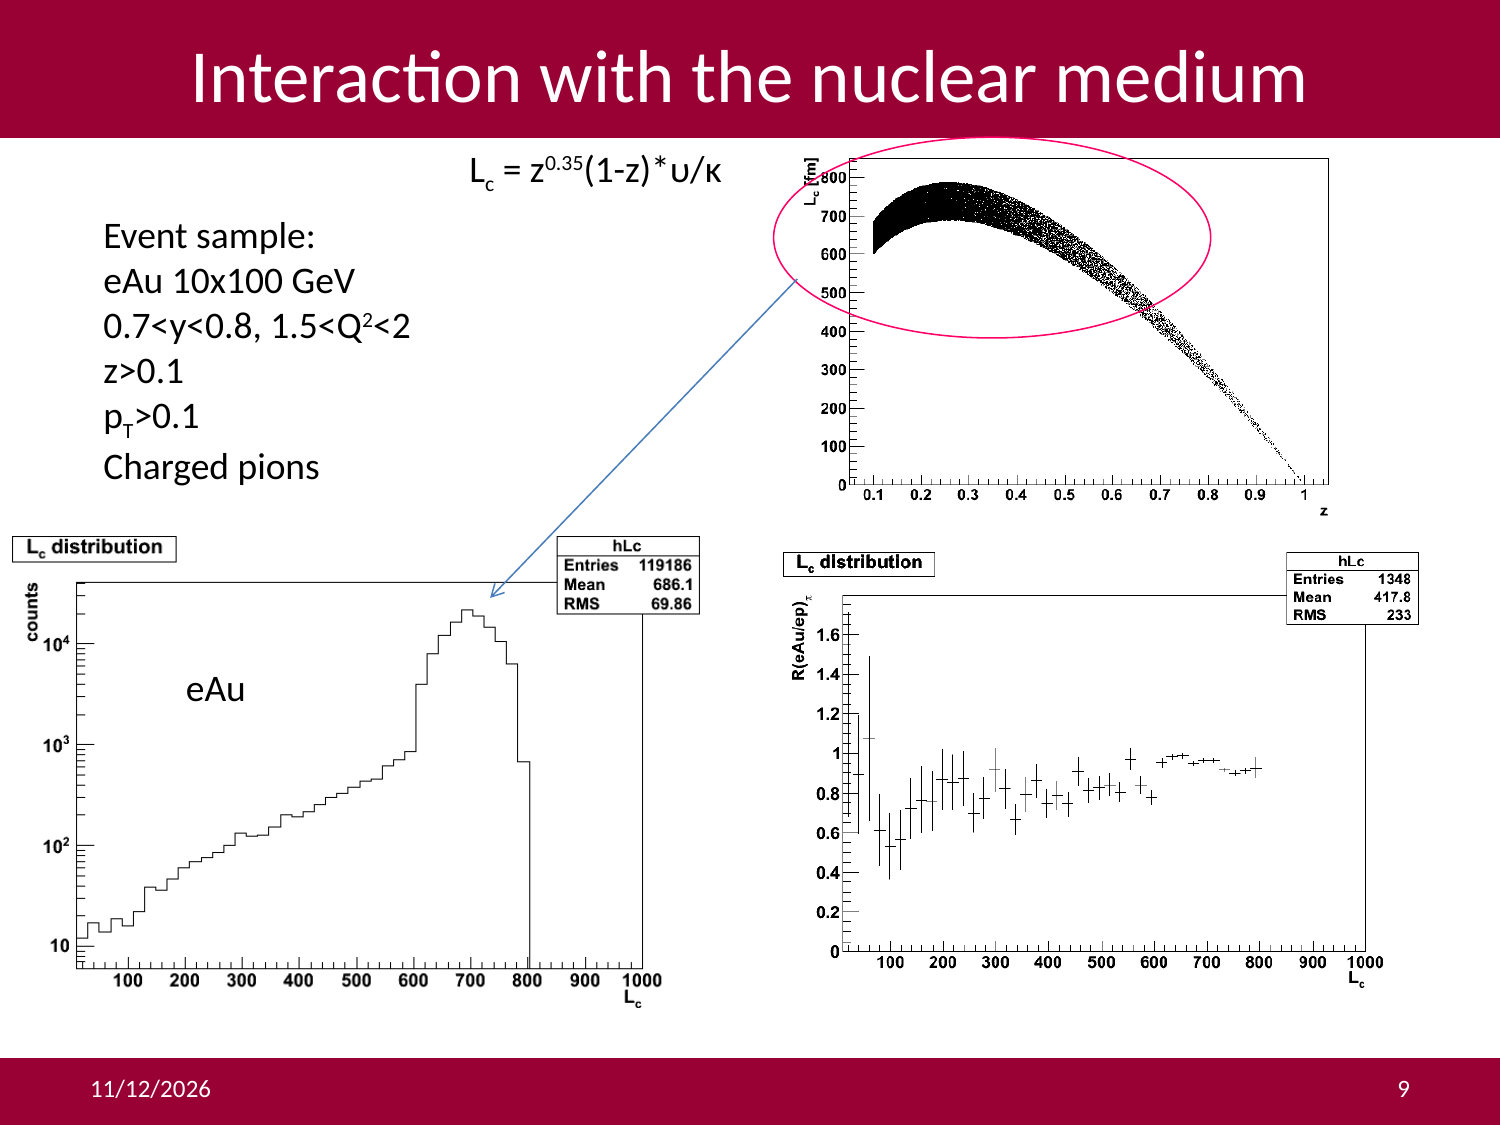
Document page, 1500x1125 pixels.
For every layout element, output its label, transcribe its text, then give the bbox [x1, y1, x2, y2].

text_box Event sample: eAu 10x100 GeV 0.7<y<0.8, 1.5<Q2<2 z>0.1 pT>0.1 Charged pions [88, 203, 538, 495]
title Interaction with the nuclear medium [75, 7, 1425, 138]
picture [9, 535, 703, 1010]
slide_number 9 [1074, 1057, 1425, 1118]
picture [796, 148, 1362, 523]
picture [780, 550, 1424, 990]
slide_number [75, 1057, 425, 1118]
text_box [489, 278, 798, 599]
text_box [772, 197, 791, 276]
text_box Lc = z0.35(1-z)*υ/κ [454, 137, 892, 204]
text_box [894, 136, 1090, 147]
